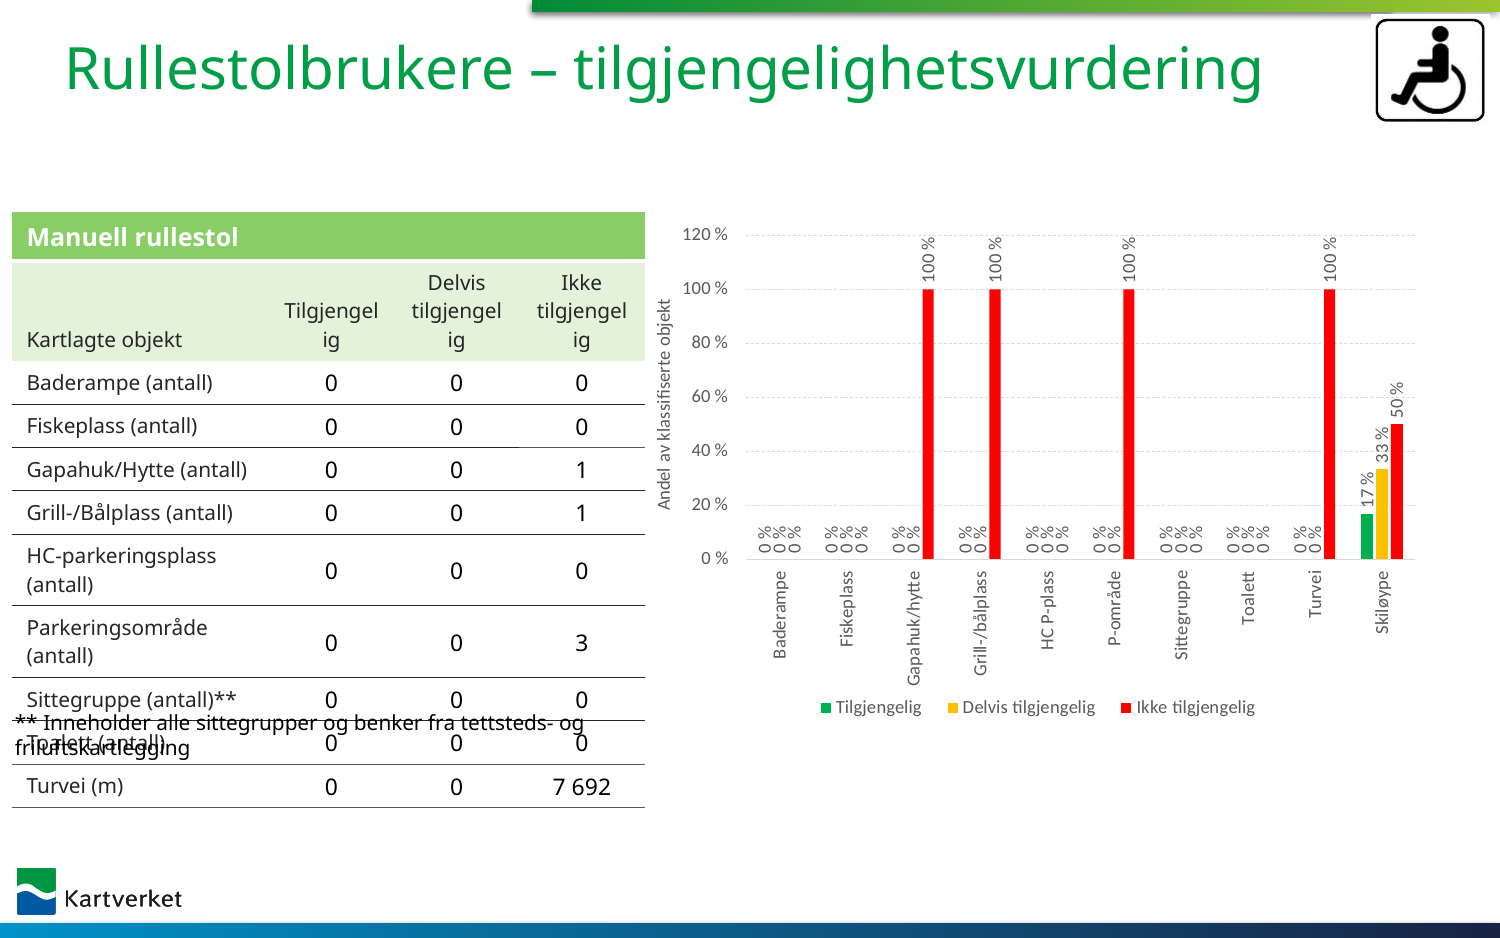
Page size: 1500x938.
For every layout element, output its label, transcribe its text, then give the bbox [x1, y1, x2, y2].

table_cell Delvis tilgjengelig [394, 263, 519, 361]
table_cell Sittegruppe (antall)** [12, 678, 269, 702]
table_cell 0 [269, 361, 394, 404]
table_cell Baderampe (antall) [12, 361, 269, 404]
table_cell 0 [394, 535, 519, 605]
text_box ** Inneholder alle sittegrupper og benker fra tettsteds- og friluftskartlegging [0, 702, 745, 768]
table_cell Turvei (m) [12, 768, 269, 807]
table_cell 0 [394, 678, 519, 702]
table_header Manuell rullestol [12, 212, 645, 259]
table_cell 0 [394, 491, 519, 534]
table_cell Gapahuk/Hytte (antall) [12, 448, 269, 490]
table_cell Ikke tilgjengelig [519, 263, 638, 361]
picture [1371, 13, 1491, 127]
table_cell 0 [269, 448, 394, 490]
table_cell Fiskeplass (antall) [12, 405, 269, 447]
table_cell 0 [269, 535, 394, 605]
table_cell Kartlagte objekt [12, 263, 269, 361]
table_cell 0 [519, 361, 638, 404]
text_box Rullestolbrukere – tilgjengelighetsvurdering [49, 12, 1372, 109]
table_cell 0 [519, 678, 638, 702]
picture [643, 218, 1426, 728]
table_cell Parkeringsområde (antall) [12, 606, 269, 677]
table_cell Tilgjengelig [269, 263, 394, 361]
table_cell 0 [269, 768, 394, 807]
table_cell 0 [269, 678, 394, 702]
table_cell 0 [394, 768, 519, 807]
table_cell 0 [394, 448, 519, 490]
table_cell 3 [519, 606, 638, 677]
table_cell 0 [394, 361, 519, 404]
table_cell 1 [519, 491, 638, 534]
table_cell 0 [269, 606, 394, 677]
table_cell Grill-/Bålplass (antall) [12, 491, 269, 534]
table_cell 0 [394, 405, 519, 447]
table_cell 7 692 [519, 768, 645, 807]
table_cell 1 [519, 448, 638, 490]
table_cell 0 [269, 491, 394, 534]
table_cell 0 [519, 535, 638, 605]
table_cell HC-parkeringsplass (antall) [12, 535, 269, 605]
table_cell 0 [394, 606, 519, 677]
table_cell 0 [519, 405, 638, 447]
table_cell 0 [269, 405, 394, 447]
